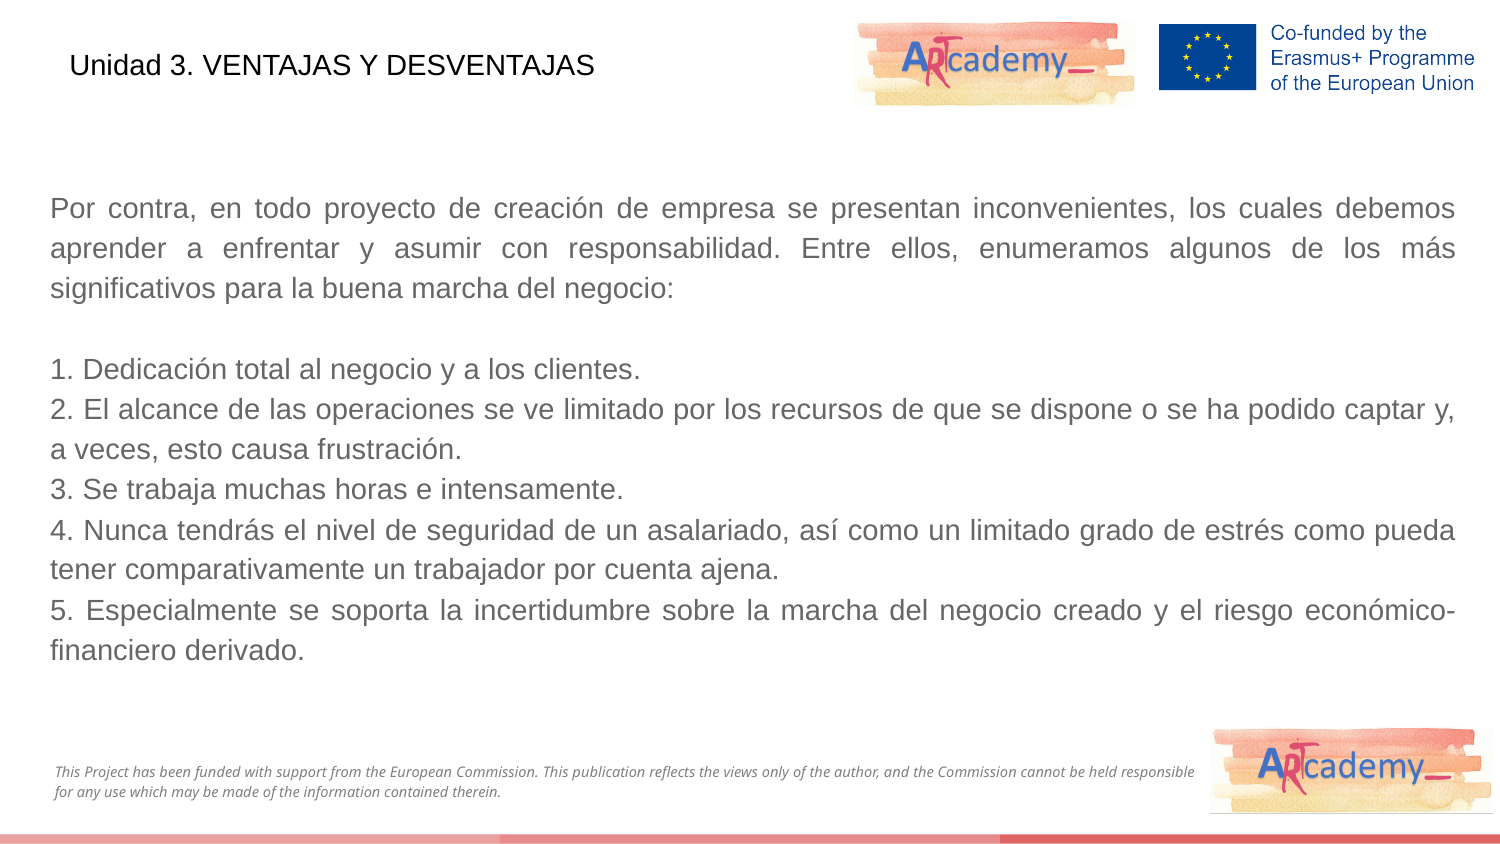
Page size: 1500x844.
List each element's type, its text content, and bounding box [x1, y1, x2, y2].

text_box This Project has been funded with support from the European Commission. This publication reflects the views only of the author, and the Commission cannot be held responsible for any use which may be made of the information contained therein. [39, 754, 1205, 799]
text_box Unidad 3. VENTAJAS Y DESVENTAJAS [54, 39, 716, 89]
list Por contra, en todo proyecto de creación de empresa se presentan inconvenientes, los cuales debemos aprender a enfrentar y asumir con responsabilidad. Entre ellos, enumeramos algunos de los más significativos para la buena marcha del negocio: 1. Dedicación total al negocio y a los clientes. 2. El alcance de las operaciones se ve limitado por los recursos de que se dispone o se ha podido captar y, a veces, esto causa frustración. 3. Se trabaja muchas horas e intensamente. 4. Nunca tendrás el nivel de seguridad de un asalariado, así como un limitado grado de estrés como pueda tener comparativamente un trabajador por cuenta ajena. 5. Especialmente se soporta la incertidumbre sobre la marcha del negocio creado y el riesgo económico-financiero derivado. [16, 134, 1474, 707]
picture [1158, 24, 1474, 94]
picture [854, 2, 1137, 138]
picture [1210, 709, 1493, 844]
